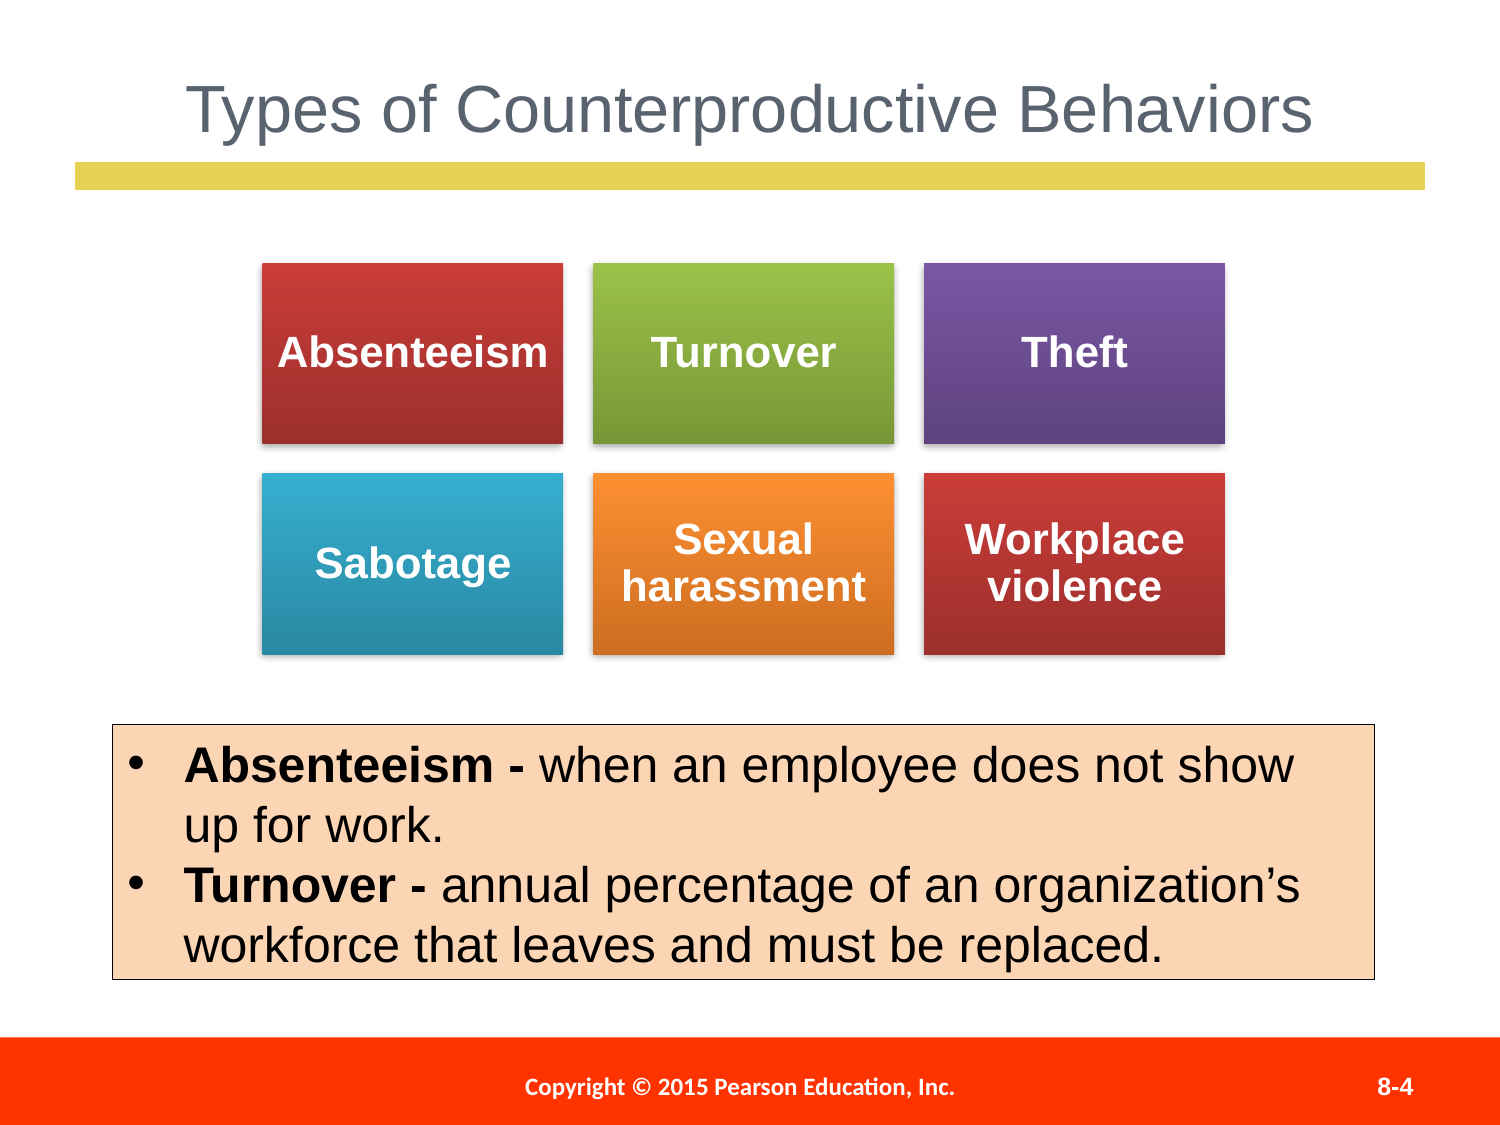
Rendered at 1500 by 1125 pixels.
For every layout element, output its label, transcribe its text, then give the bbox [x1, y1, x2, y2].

title Types of Counterproductive Behaviors [74, 12, 1426, 201]
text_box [262, 199, 1226, 718]
text_box Absenteeism - when an employee does not show up for work. Turnover - annual percentage of an organization’s workforce that leaves and must be replaced. [112, 724, 1375, 980]
